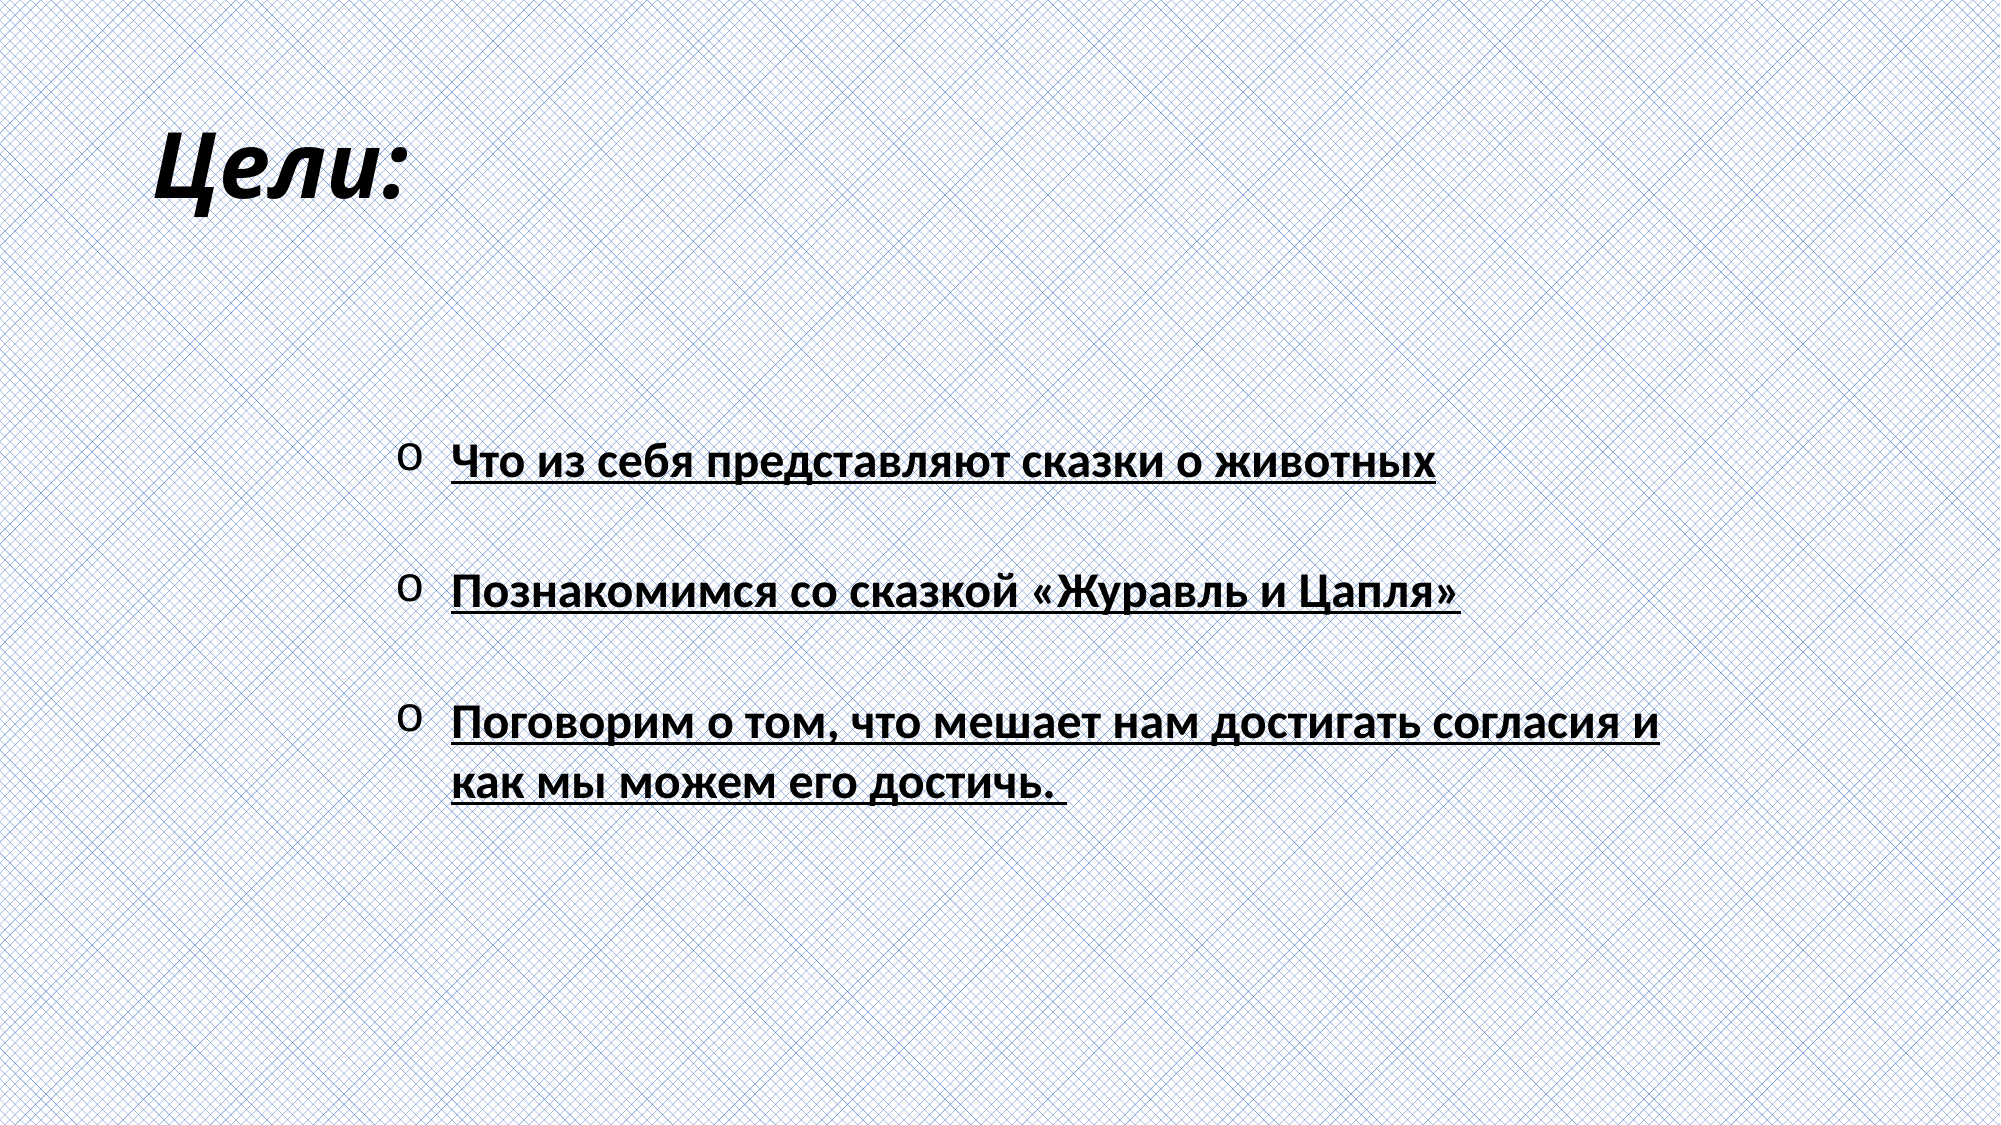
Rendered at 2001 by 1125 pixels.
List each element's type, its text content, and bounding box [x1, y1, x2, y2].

title Цели: [137, 59, 1863, 278]
text_box Что из себя представляют сказки о животных [380, 419, 1795, 495]
text_box Поговорим о том, что мешает нам достигать согласия и как мы можем его достичь. [380, 680, 1695, 816]
text_box Познакомимся со сказкой «Журавль и Цапля» [380, 550, 1530, 626]
